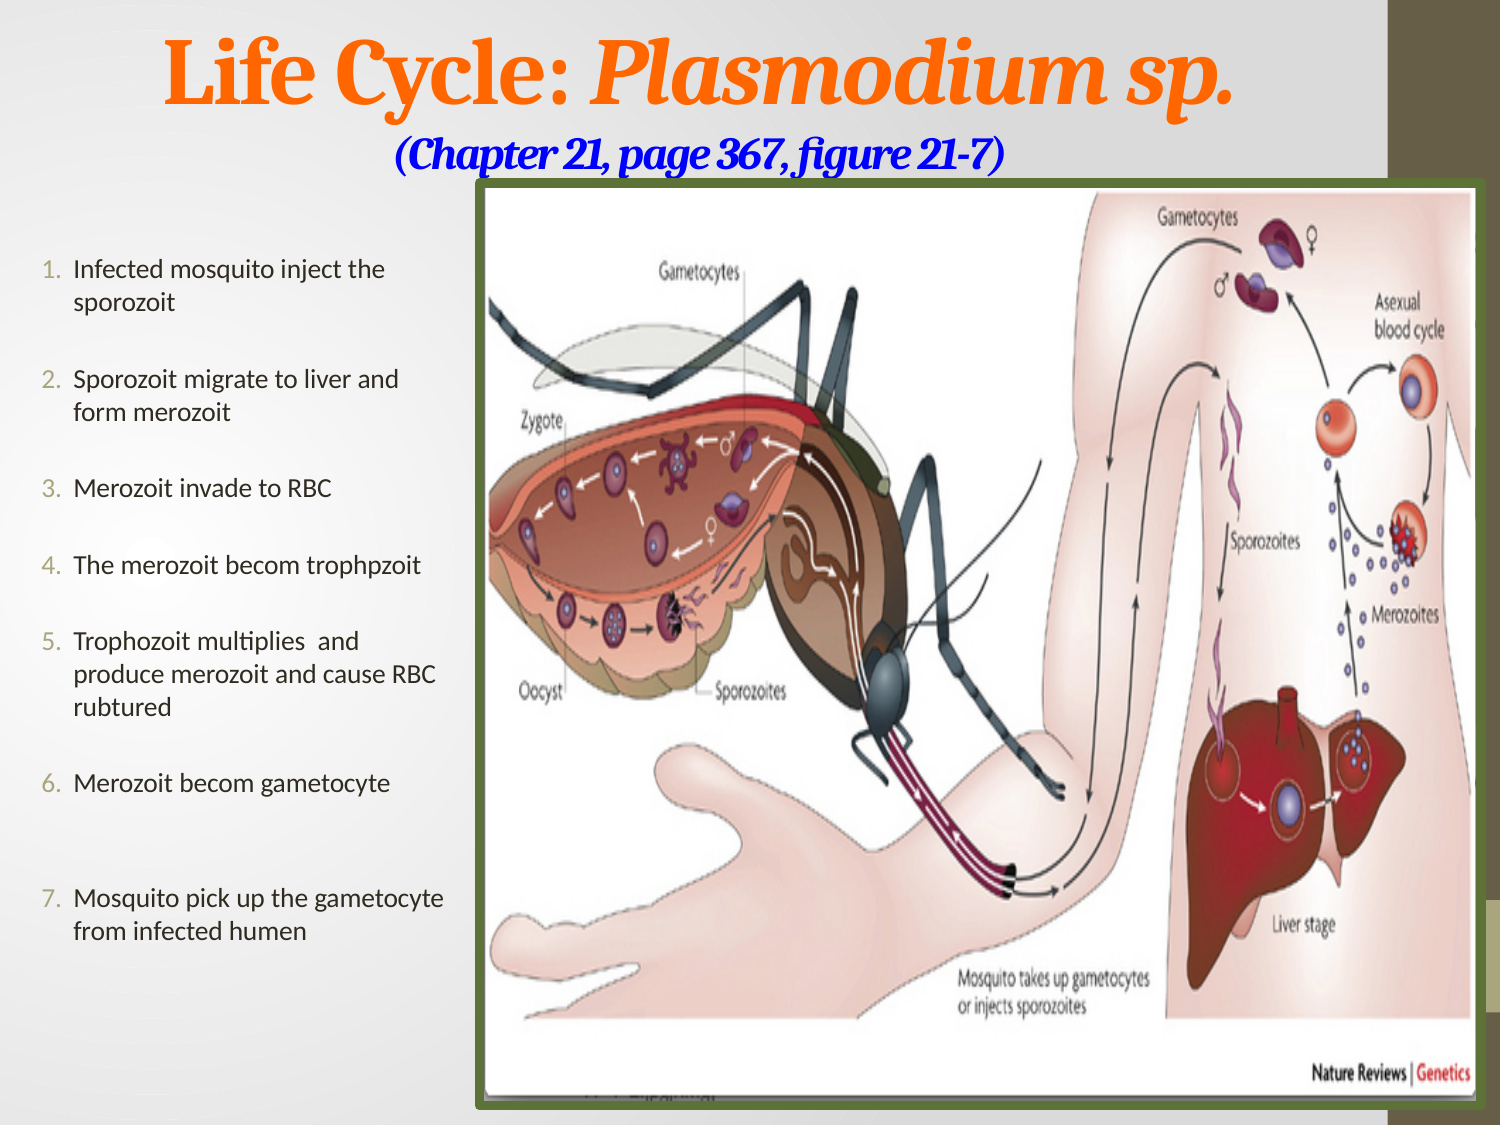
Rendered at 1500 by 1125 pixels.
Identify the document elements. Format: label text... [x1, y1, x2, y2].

list Infected mosquito inject the sporozoit Sporozoit migrate to liver and form merozoit Merozoit invade to RBC The merozoit becom trophpzoit Trophozoit multiplies and produce merozoit and cause RBC rubtured Merozoit becom gametocyte Mosquito pick up the gametocyte from infected humen [26, 244, 461, 998]
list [483, 186, 1477, 1102]
title Life Cycle: Plasmodium sp. (Chapter 21, page 367, figure 21-7) [75, 0, 1325, 188]
